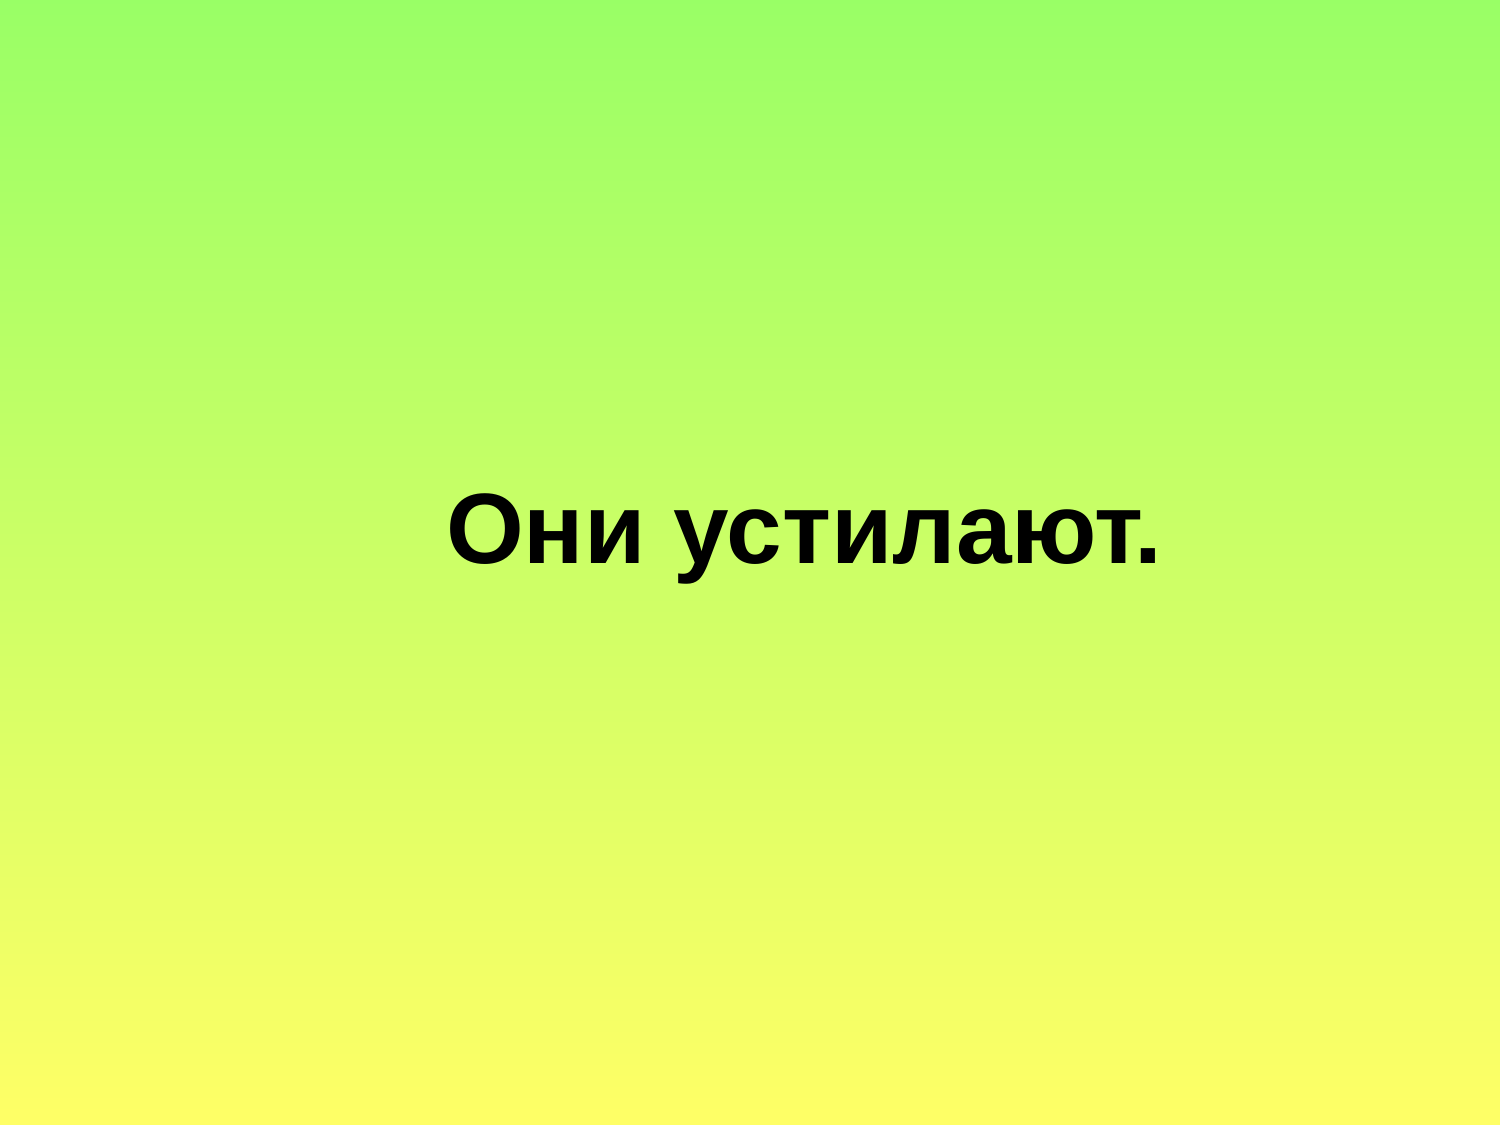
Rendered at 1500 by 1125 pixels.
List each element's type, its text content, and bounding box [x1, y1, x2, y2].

list Они устилают. [74, 262, 1426, 1006]
